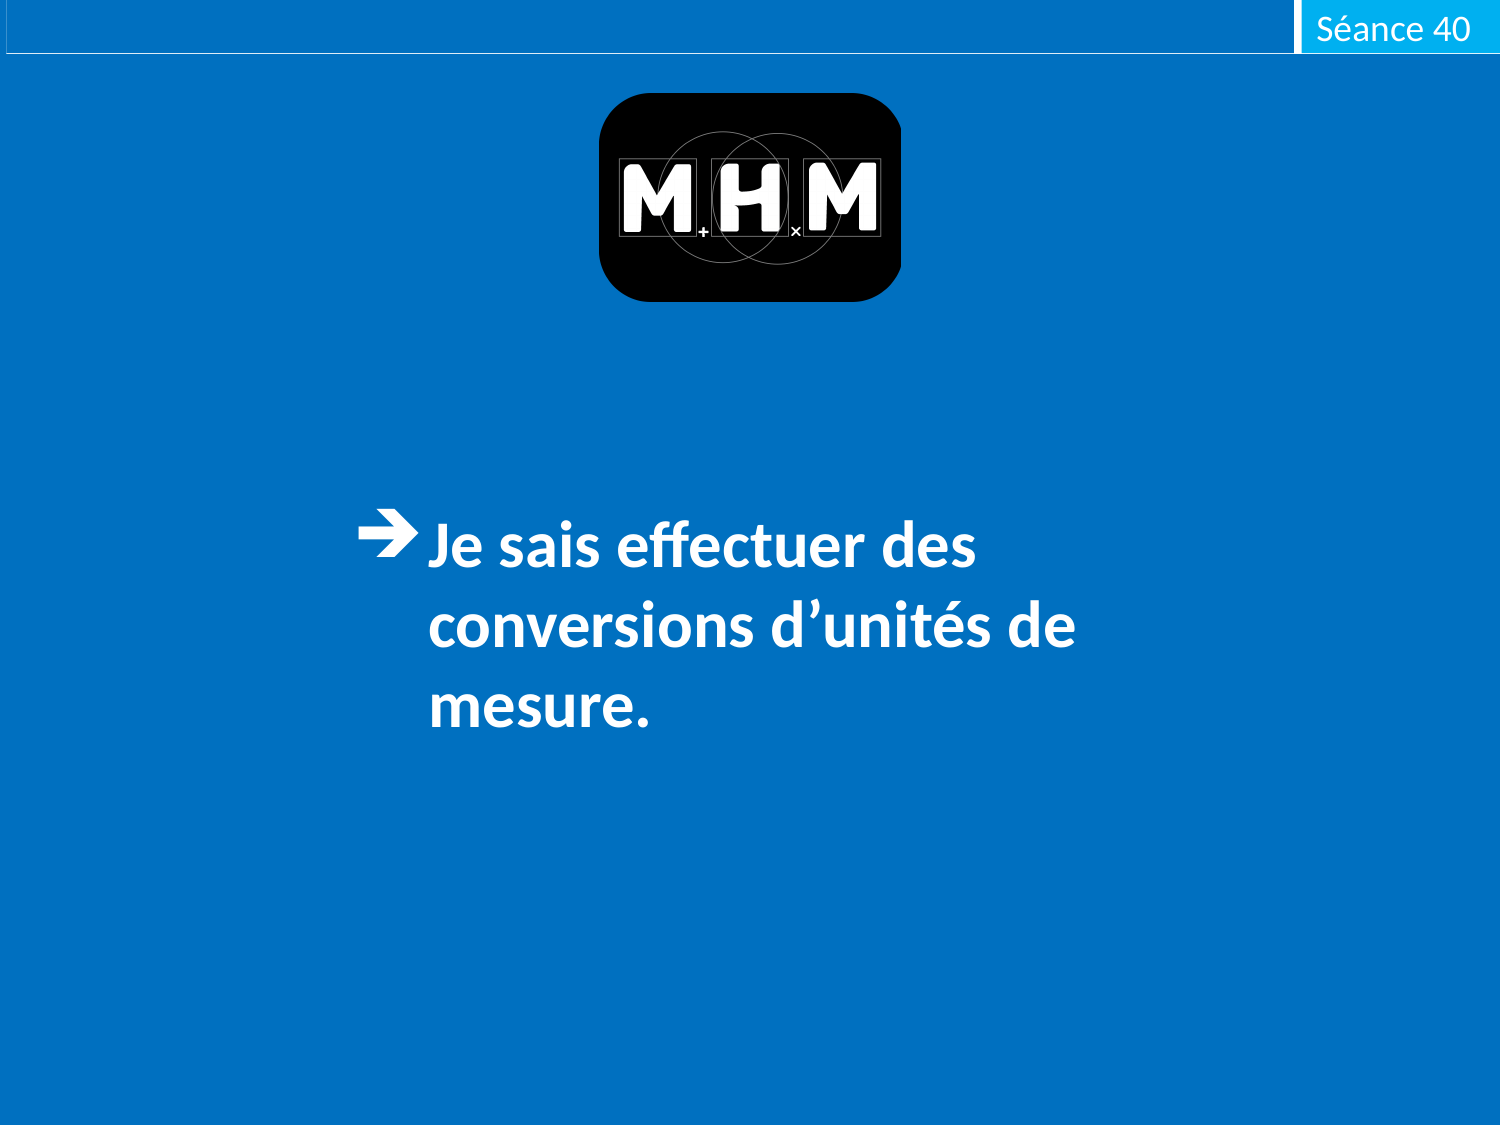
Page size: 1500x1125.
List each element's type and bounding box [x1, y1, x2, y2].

text_box [0, 53, 1500, 1125]
